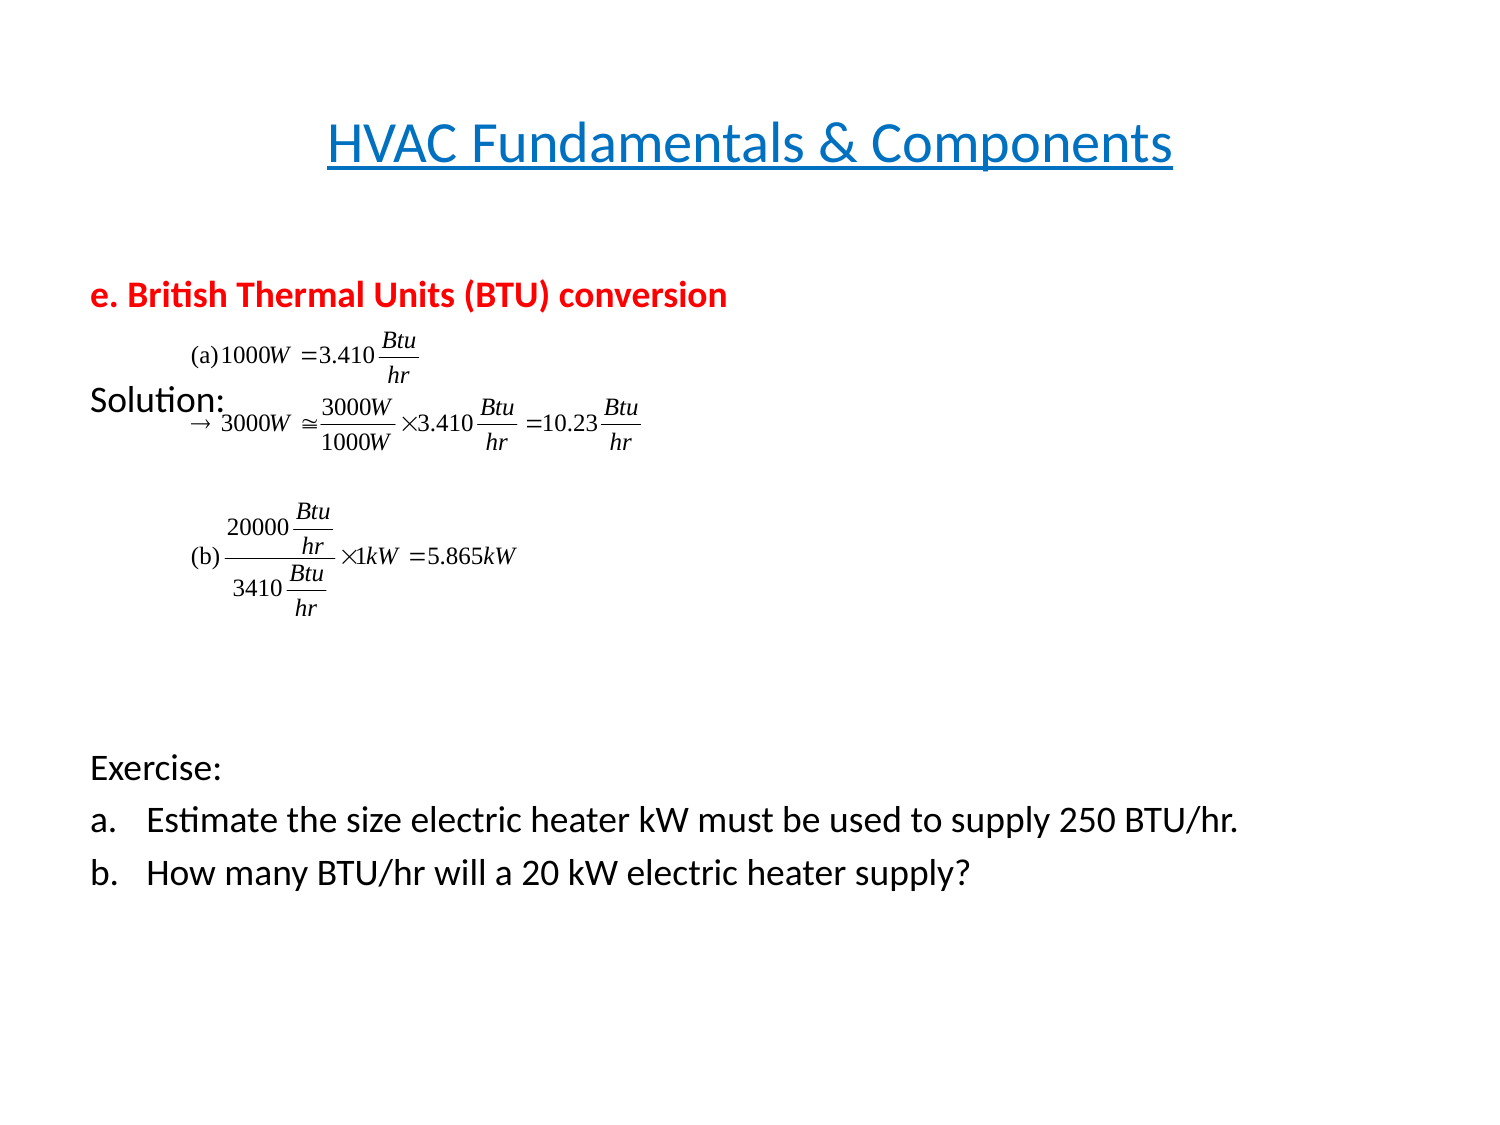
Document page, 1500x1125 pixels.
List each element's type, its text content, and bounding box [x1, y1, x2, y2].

list e. British Thermal Units (BTU) conversion Solution: Exercise: Estimate the size electric heater kW must be used to supply 250 BTU/hr. How many BTU/hr will a 20 kW electric heater supply? [75, 262, 1425, 1005]
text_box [187, 324, 647, 621]
title HVAC Fundamentals & Components [75, 45, 1425, 233]
